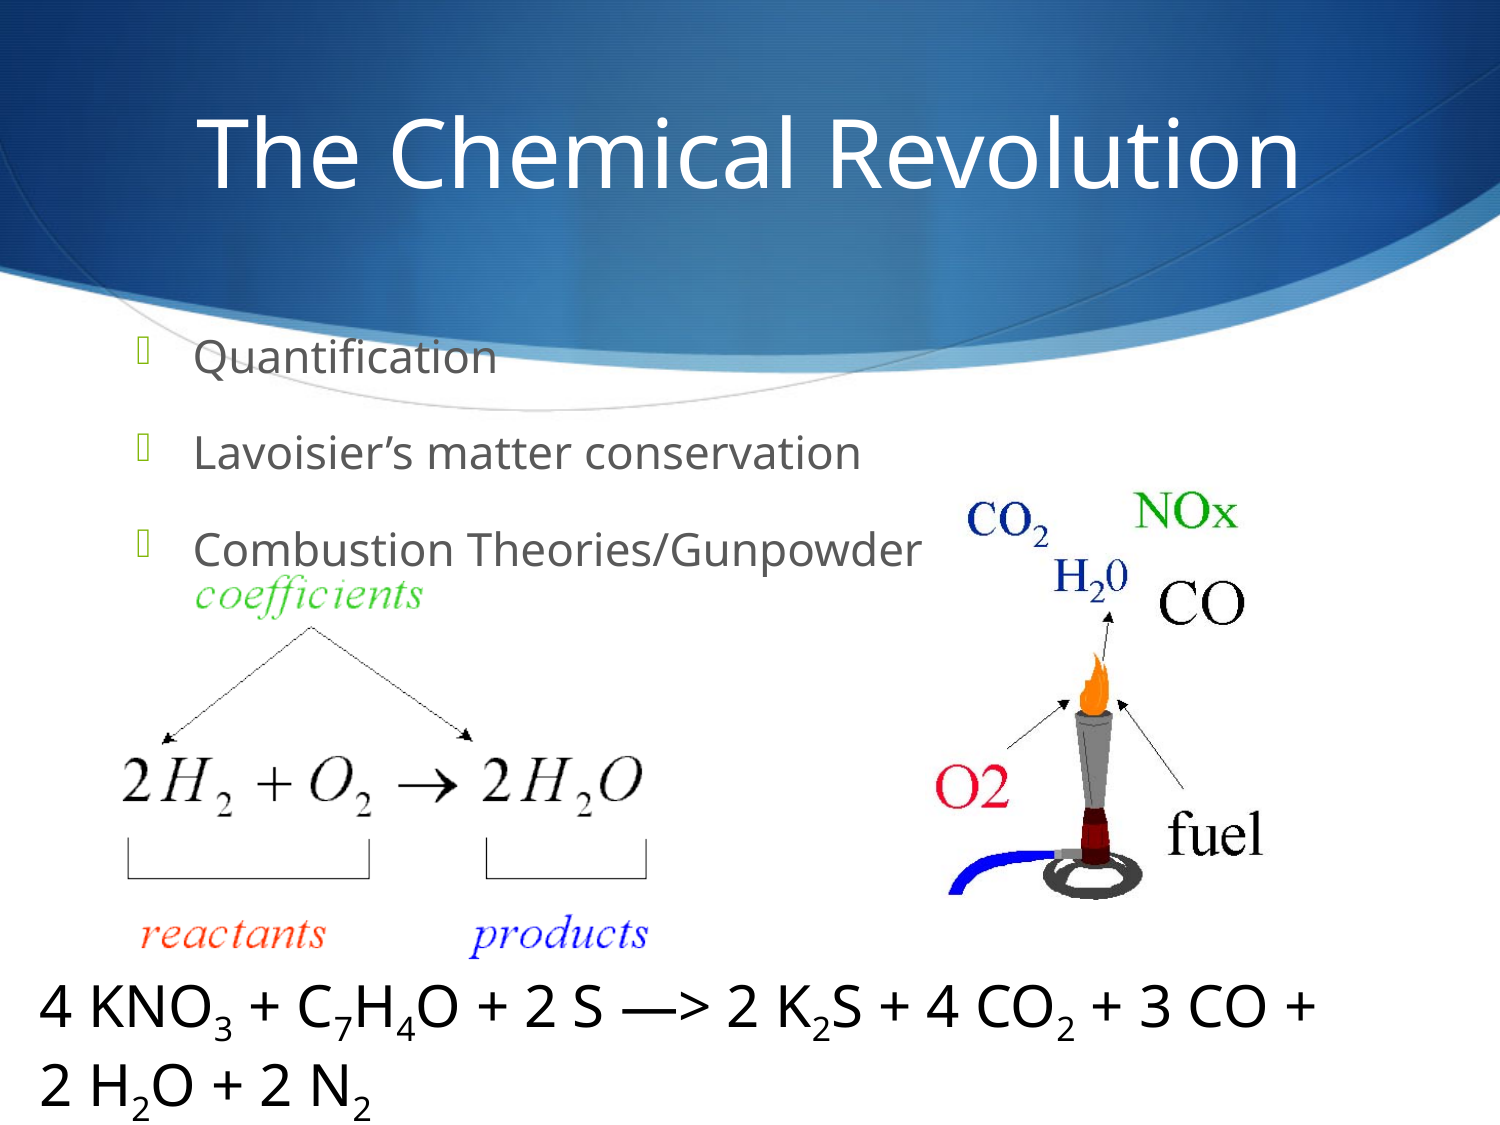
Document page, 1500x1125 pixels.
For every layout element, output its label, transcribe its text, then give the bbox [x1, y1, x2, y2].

title The Chemical Revolution [75, 56, 1425, 245]
text_box 4 KNO3 + C7H4O + 2 S —> 2 K2S + 4 CO2 + 3 CO + 2 H2O + 2 N2 [24, 961, 1488, 1125]
picture [0, 0, 1500, 1125]
list Quantification Lavoisier’s matter conservation Combustion Theories/Gunpowder [121, 319, 1379, 856]
